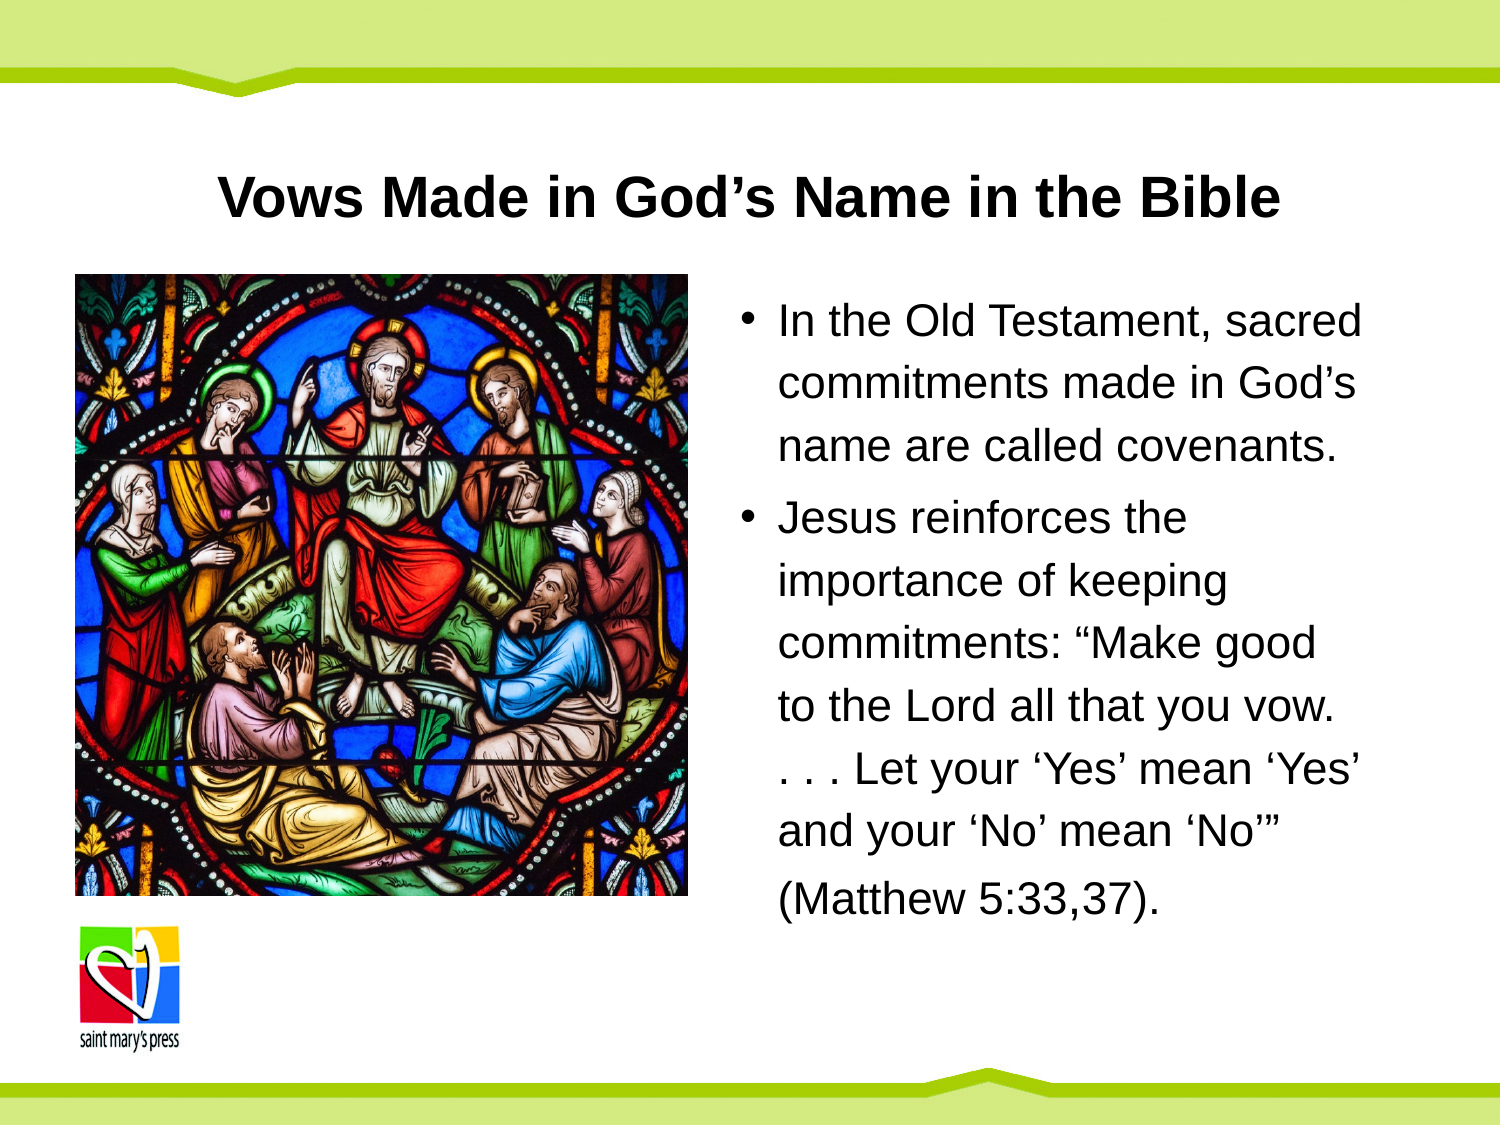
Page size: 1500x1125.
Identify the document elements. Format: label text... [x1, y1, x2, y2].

picture [0, 0, 1500, 1125]
list In the Old Testament, sacred commitments made in God’s name are called covenants. Jesus reinforces the importance of keeping commitments: “Make good to the Lord all that you vow. . . . Let your ‘Yes’ mean ‘Yes’ and your ‘No’ mean ‘No’” (Matthew 5:33,37). [725, 275, 1400, 993]
title Vows Made in God’s Name in the Bible [75, 149, 1425, 238]
